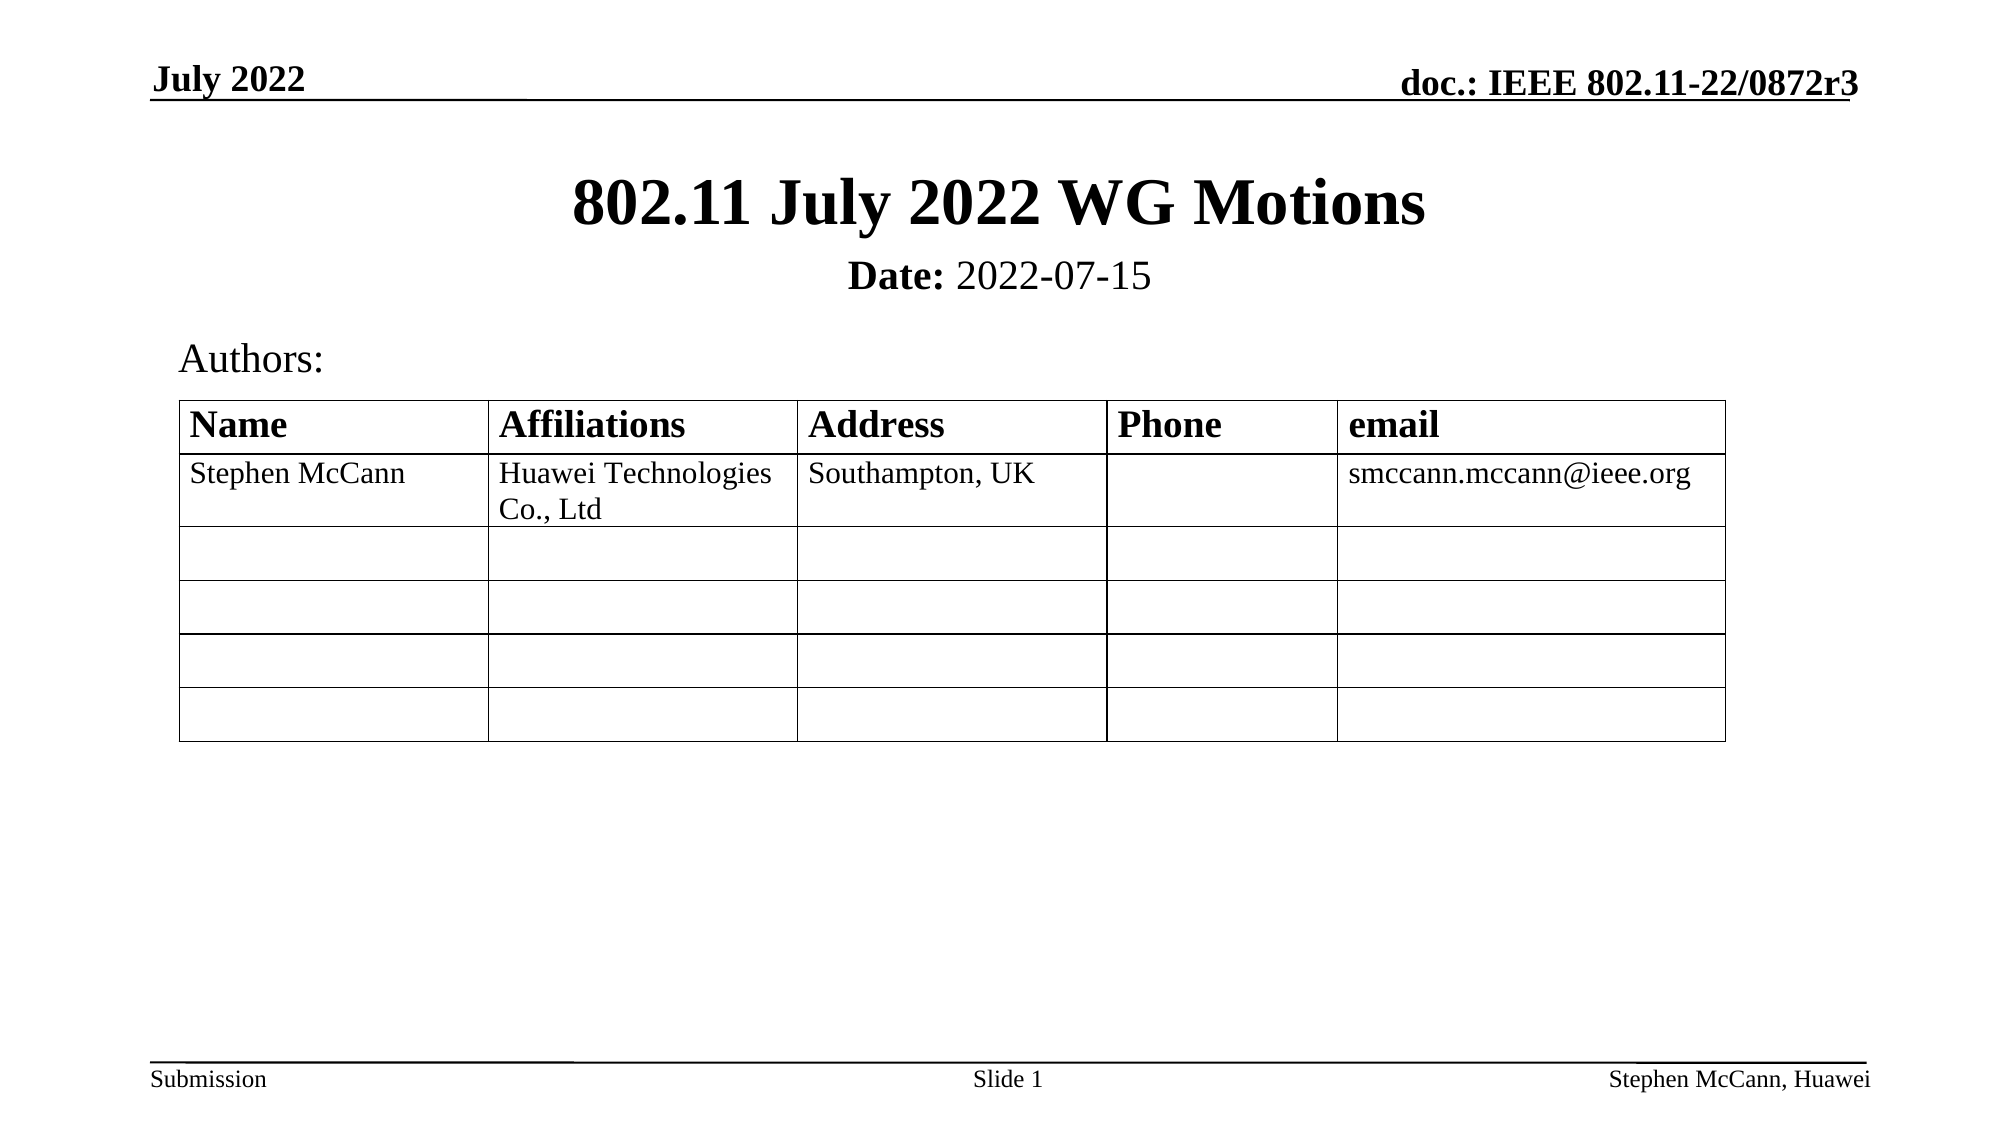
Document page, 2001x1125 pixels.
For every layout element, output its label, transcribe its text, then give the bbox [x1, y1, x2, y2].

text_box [164, 399, 1773, 791]
slide_number Slide 1 [950, 1061, 1067, 1123]
footer Stephen McCann, Huawei [1174, 1061, 1872, 1093]
title 802.11 July 2022 WG Motions [149, 76, 1851, 319]
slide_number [152, 54, 563, 100]
subtitle Date: 2022-07-15 [299, 239, 1701, 319]
text_box Authors: [162, 323, 401, 387]
